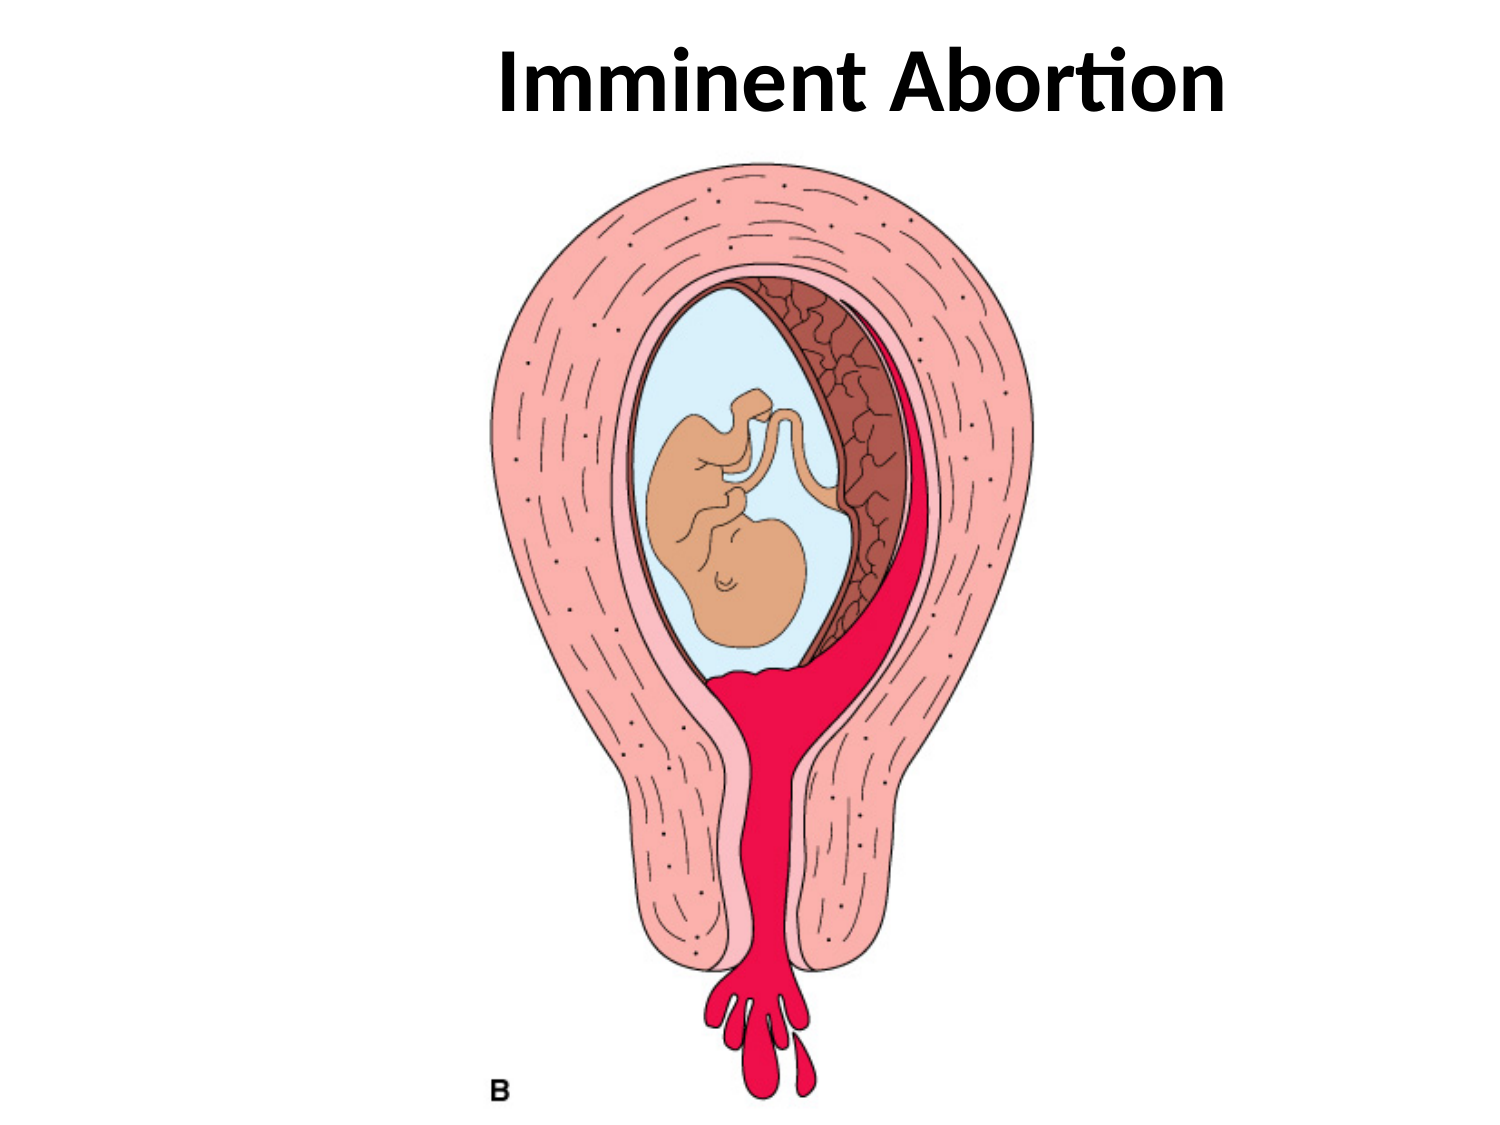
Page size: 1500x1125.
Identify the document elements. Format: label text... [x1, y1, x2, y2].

title Imminent Abortion [225, 0, 1500, 150]
picture [469, 137, 1056, 1125]
